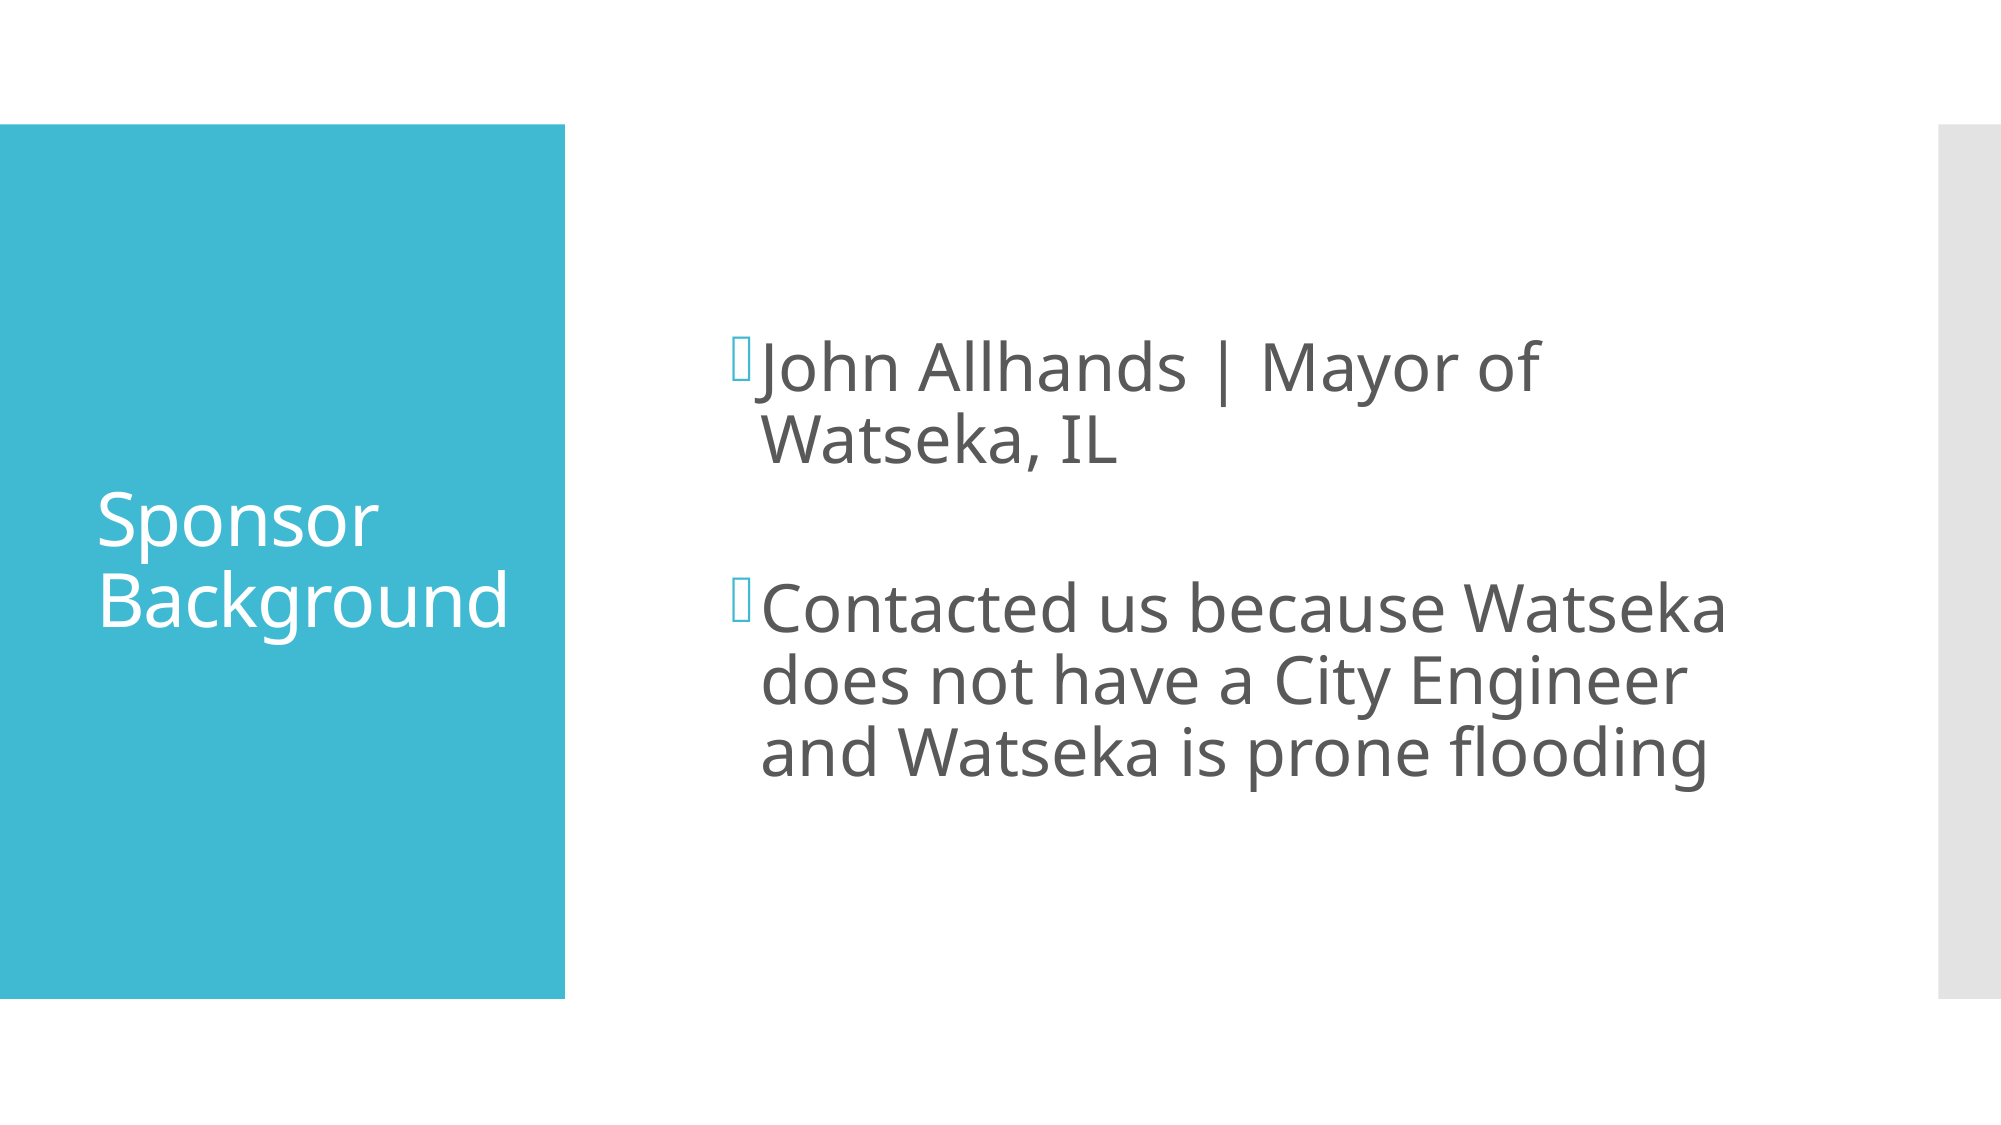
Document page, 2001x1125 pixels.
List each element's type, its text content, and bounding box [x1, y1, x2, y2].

list John Allhands | Mayor of Watseka, IL Contacted us because Watseka does not have a City Engineer and Watseka is prone flooding [715, 276, 1803, 849]
title Sponsor Background [81, 276, 537, 849]
